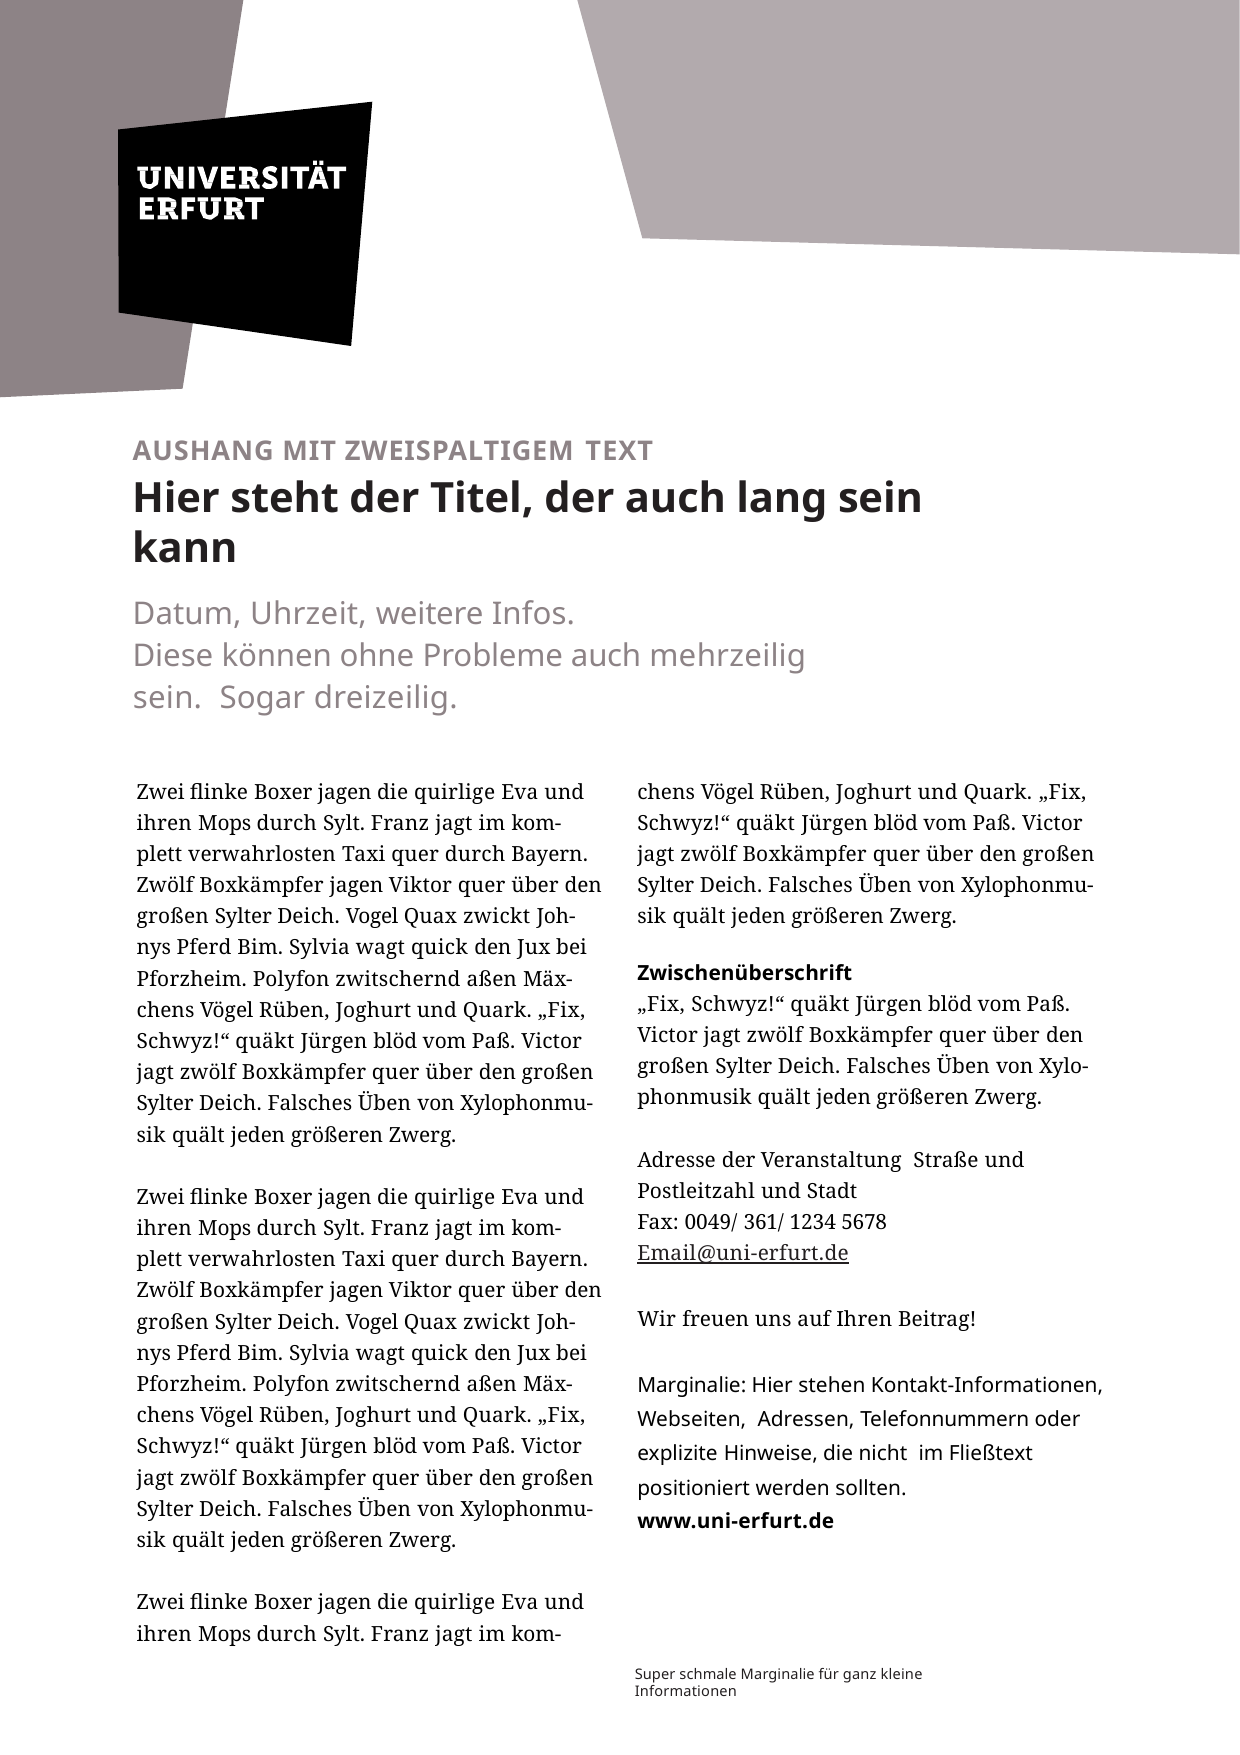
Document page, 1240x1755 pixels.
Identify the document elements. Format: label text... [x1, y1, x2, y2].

text_box Zwei flinke Boxer jagen die quirlige Eva und ihren Mops durch Sylt. Franz jagt im kom- plett verwahrlosten Taxi quer durch Bayern. Zwölf Boxkämpfer jagen Viktor quer über den großen Sylter Deich. Vogel Quax zwickt Joh- nys Pferd Bim. Sylvia wagt quick den Jux bei Pforzheim. Polyfon zwitschernd aßen Mäx- chens Vögel Rüben, Joghurt und Quark. „Fix, Schwyz!“ quäkt Jürgen blöd vom Paß. Victor jagt zwölf Boxkämpfer quer über den großen Sylter Deich. Falsches Üben von Xylophonmu- sik quält jeden größeren Zwerg. Zwei flinke Boxer jagen die quirlige Eva und ihren Mops durch Sylt. Franz jagt im kom- plett verwahrlosten Taxi quer durch Bayern. Zwölf Boxkämpfer jagen Viktor quer über den großen Sylter Deich. Vogel Quax zwickt Joh- nys Pferd Bim. Sylvia wagt quick den Jux bei Pforzheim. Polyfon zwitschernd aßen Mäx- chens Vögel Rüben, Joghurt und Quark. „Fix, Schwyz!“ quäkt Jürgen blöd vom Paß. Victor jagt zwölf Boxkämpfer quer über den großen Sylter Deich. Falsches Üben von Xylophonmu- sik quält jeden größeren Zwerg. Zwei flinke Boxer jagen die quirlige Eva und ihren Mops durch Sylt. Franz jagt im kom- Pforzheim. Polyfon zwitschernd aßen Mäx- chens Vögel Rüben, Joghurt und Quark. „Fix, Schwyz!“ quäkt Jürgen blöd vom Paß. Victor jagt zwölf Boxkämpfer quer über den großen Sylter Deich. Falsches Üben von Xylophonmu- sik quält jeden größeren Zwerg. Zwischenüberschrift „Fix, Schwyz!“ quäkt Jürgen blöd vom Paß. Victor jagt zwölf Boxkämpfer quer über den großen Sylter Deich. Falsches Üben von Xylo- phonmusik quält jeden größeren Zwerg. Adresse der Veranstaltung Straße und Postleitzahl und Stadt Fax: 0049/ 361/ 1234 5678 Email@uni-erfurt.de Wir freuen uns auf Ihren Beitrag! Marginalie: Hier stehen Kontakt-Informationen, Webseiten, Adressen, Telefonnummern oder explizite Hinweise, die nicht im Fließtext positioniert werden sollten. www.uni-erfurt.de [119, 764, 1127, 1755]
text_box AUSHANG MIT ZWEISPALTIGEM TEXT Hier steht der Titel, der auch lang sein kann Datum, Uhrzeit, weitere Infos. Diese können ohne Probleme auch mehrzeilig sein. Sogar dreizeilig. [130, 433, 963, 715]
